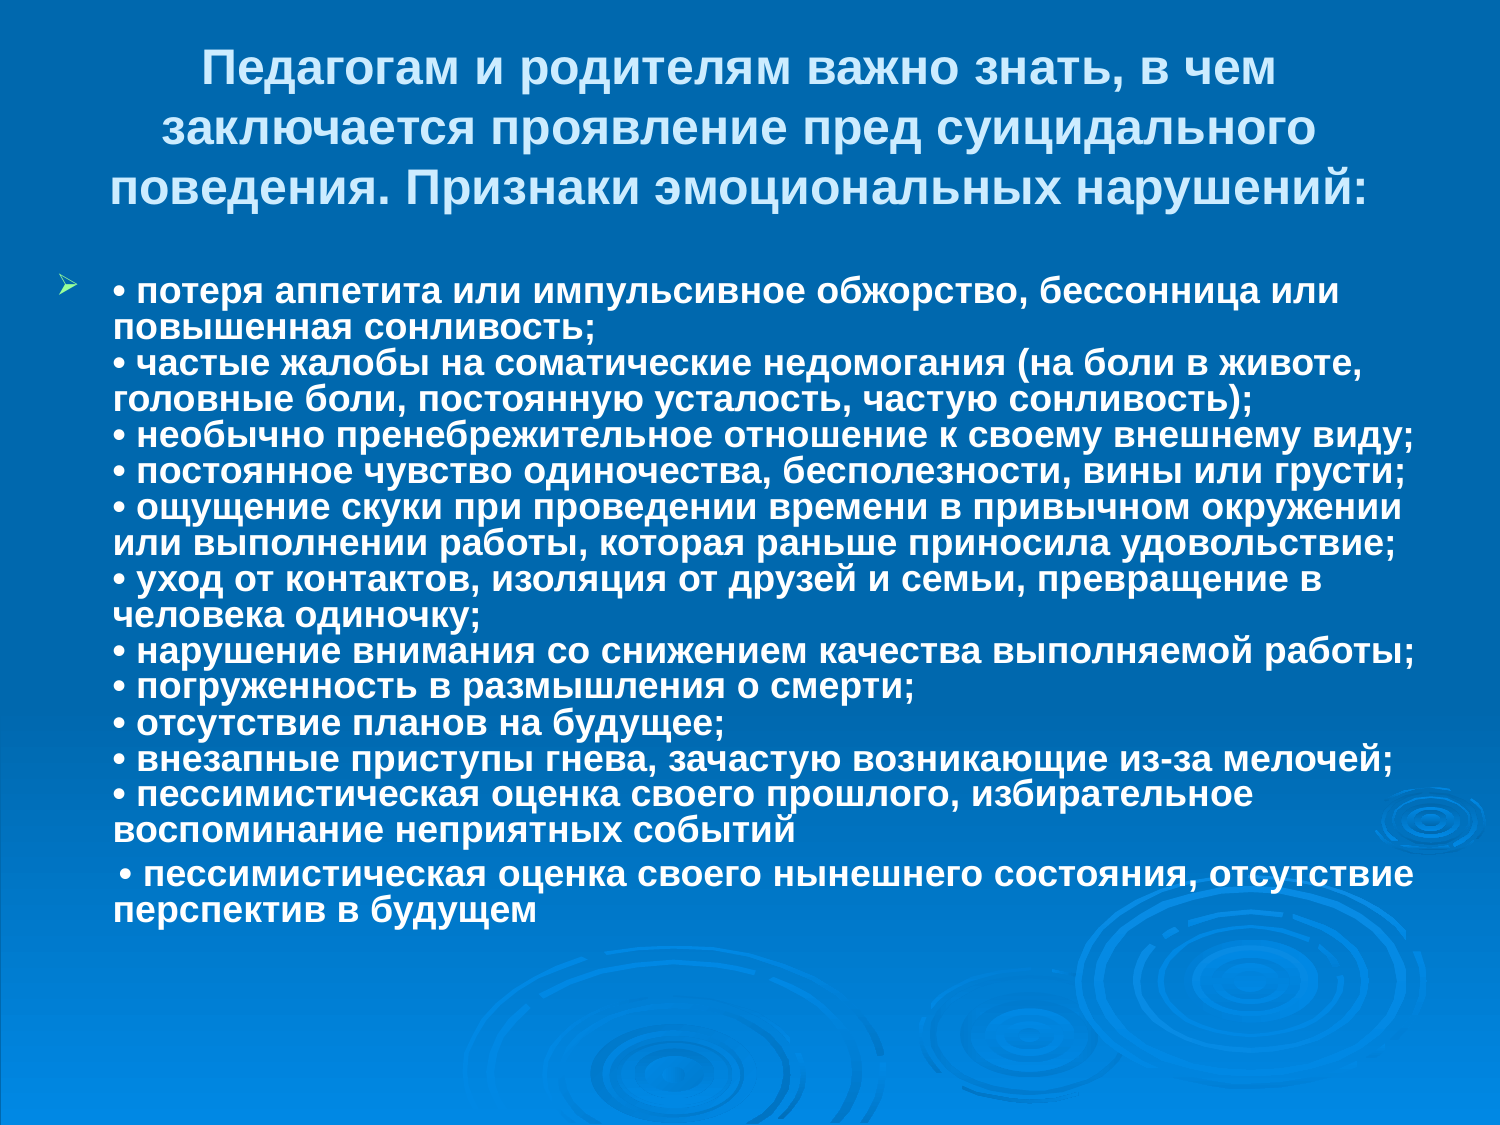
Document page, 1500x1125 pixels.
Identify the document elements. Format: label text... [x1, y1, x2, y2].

title Педагогам и родителям важно знать, в чем заключается проявление пред суицидального поведения. Признаки эмоциональных нарушений: [64, 30, 1416, 219]
list • потеря аппетита или импульсивное обжорство, бессонница или повышенная сонливость; • частые жалобы на соматические недомогания (на боли в животе, головные боли, постоянную усталость, частую сонливость); • необычно пренебрежительное отношение к своему внешнему виду; • постоянное чувство одиночества, бесполезности, вины или грусти; • ощущение скуки при проведении времени в привычном окружении или выполнении работы, которая раньше приносила удовольствие; • уход от контактов, изоляция от друзей и семьи, превращение в человека одиночку; • нарушение внимания со снижением качества выполняемой работы; • погруженность в размышления о смерти; • отсутствие планов на будущее; • внезапные приступы гнева, зачастую возникающие из-за мелочей; • пессимистическая оценка своего прошлого, избирательное воспоминание неприятных событий • пессимистическая оценка своего нынешнего состояния, отсутствие перспектив в будущем [40, 266, 1451, 1125]
